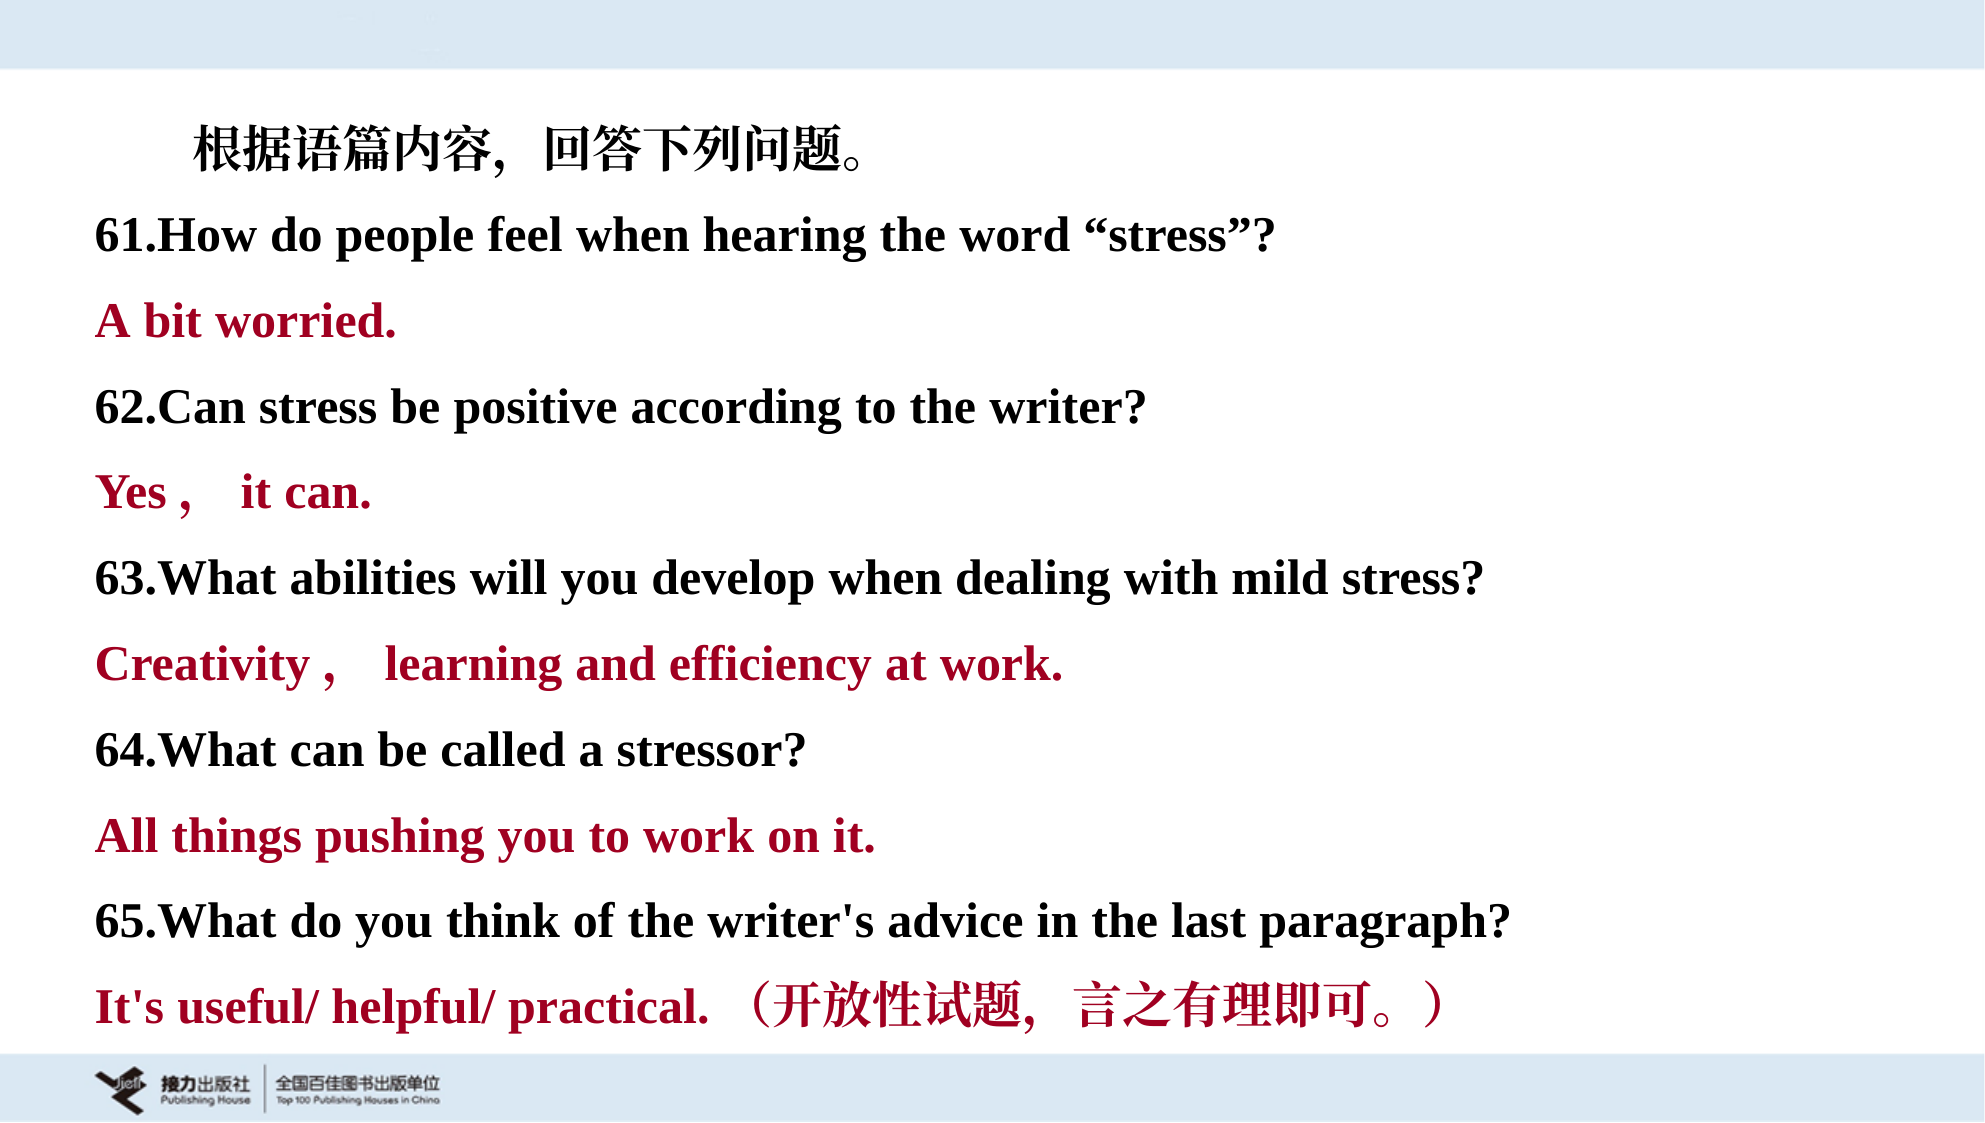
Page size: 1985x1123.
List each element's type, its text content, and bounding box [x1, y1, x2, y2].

text_box 62.Can stress be positive according to the writer? [94, 345, 1892, 431]
text_box 65.What do you think of the writer's advice in the last paragraph? [94, 860, 1892, 946]
text_box Creativity，learning and efficiency at work. [94, 603, 1892, 688]
text_box 根据语篇内容，回答下列问题。 [153, 78, 1145, 185]
text_box All things pushing you to work on it. [94, 774, 1892, 860]
text_box 61.How do people feel when hearing the word “stress”? [94, 174, 1892, 259]
text_box 64.What can be called a stressor? [94, 688, 1892, 774]
text_box Yes，it can. [94, 431, 1892, 517]
text_box 63.What abilities will you develop when dealing with mild stress? [94, 517, 1892, 603]
text_box A bit worried. [94, 259, 1892, 345]
picture [0, 0, 1985, 1122]
text_box It's useful/ helpful/ practical.（开放性试题，言之有理即可。） [94, 946, 1892, 1034]
